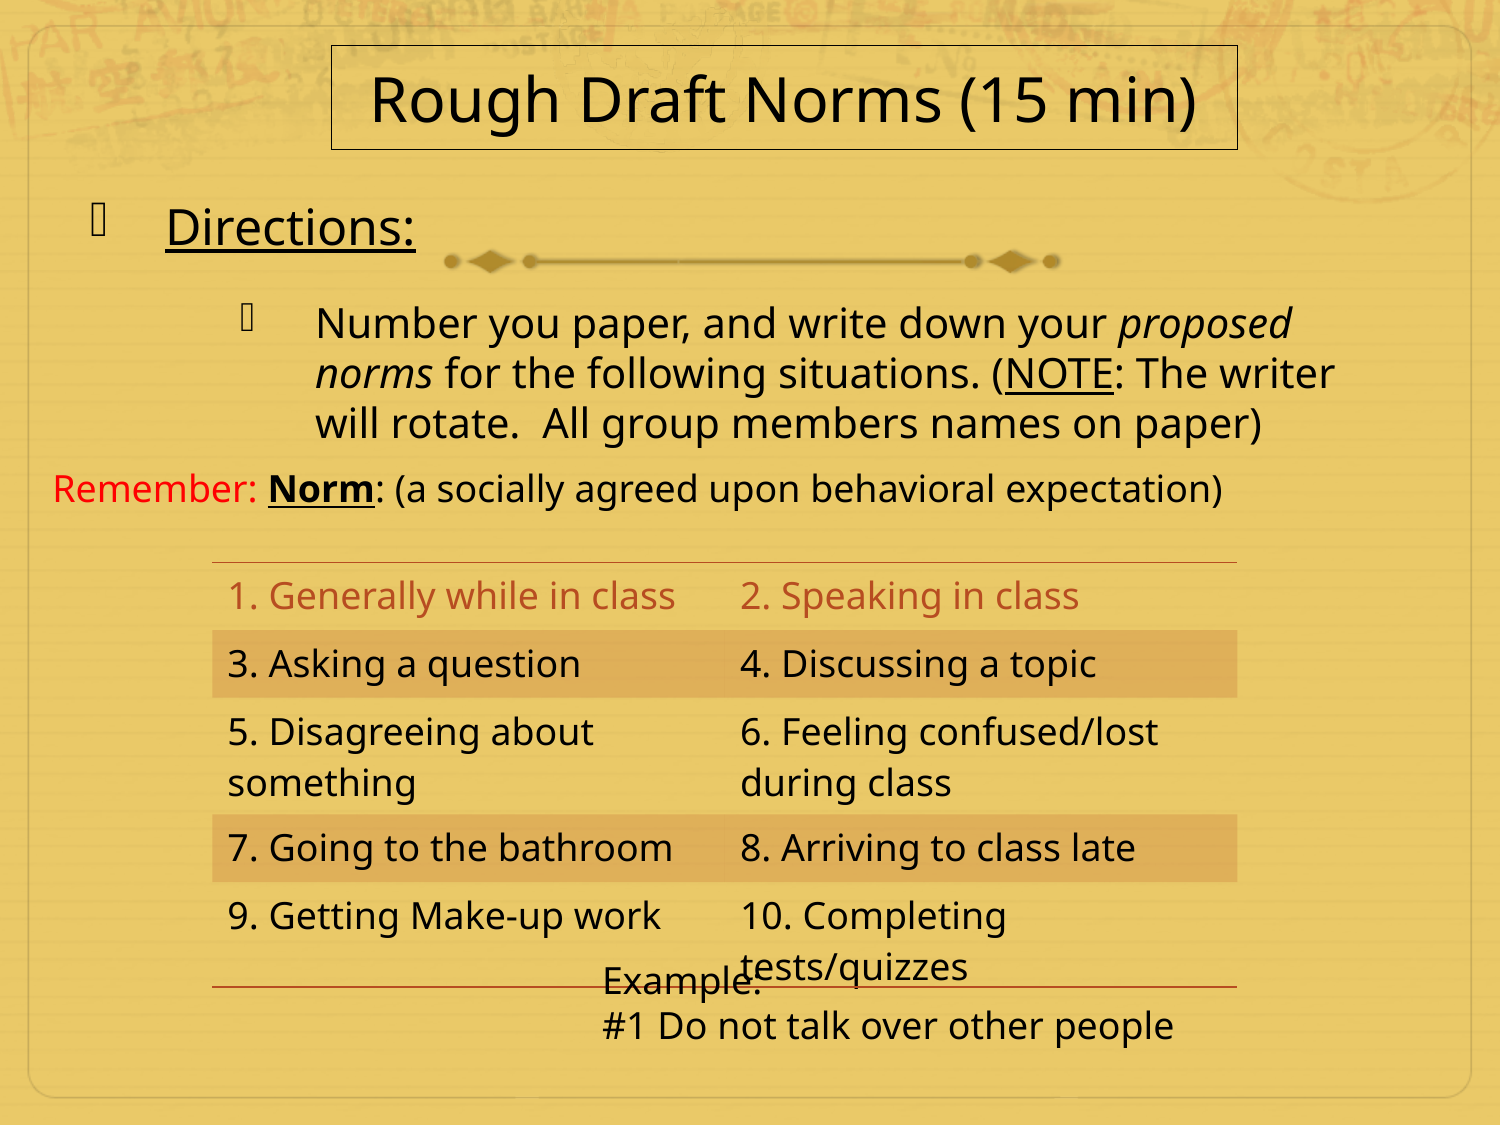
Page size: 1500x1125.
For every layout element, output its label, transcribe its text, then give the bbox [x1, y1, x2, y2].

table_cell 6. Feeling confused/lost during class [725, 698, 1237, 814]
text_box Rough Draft Norms (15 min) [331, 45, 1238, 150]
table_cell 10. Completing tests/quizzes [725, 882, 1237, 949]
table_cell 7. Going to the bathroom [212, 814, 725, 882]
table_cell 3. Asking a question [212, 630, 725, 698]
text_box Remember: Norm: (a socially agreed upon behavioral expectation) [37, 457, 1388, 518]
table_cell 9. Getting Make-up work [212, 882, 725, 986]
list Directions: Number you paper, and write down your proposed norms for the following situations. (NOTE: The writer will rotate. All group members names on paper) [75, 187, 1425, 1063]
table_cell 4. Discussing a topic [725, 630, 1237, 698]
table_header 1. Generally while in class [212, 563, 725, 630]
picture [0, 0, 1500, 1125]
table_cell 5. Disagreeing about something [212, 698, 725, 814]
text_box Example: #1 Do not talk over other people [587, 949, 1475, 1055]
table_cell 8. Arriving to class late [725, 814, 1237, 882]
table_header 2. Speaking in class [725, 563, 1237, 630]
